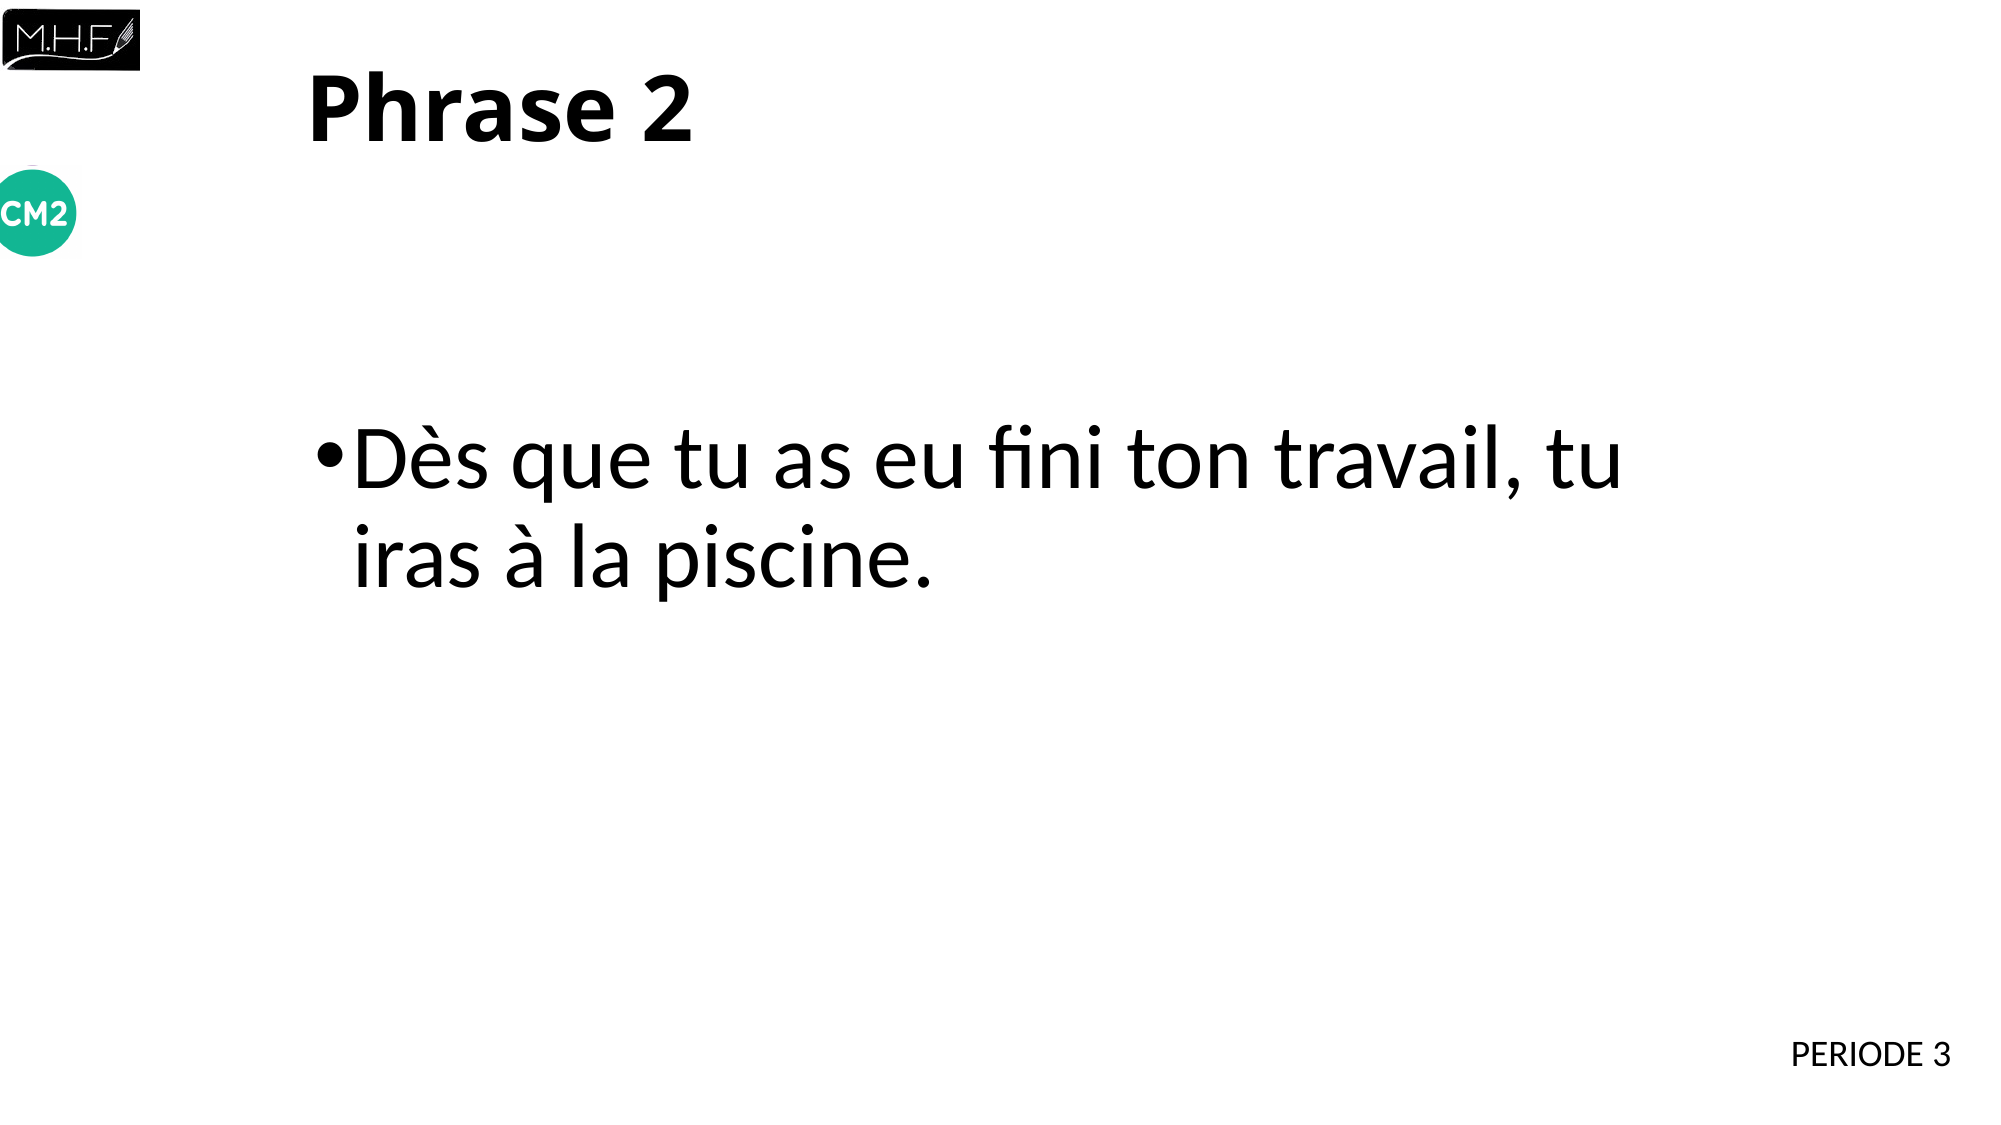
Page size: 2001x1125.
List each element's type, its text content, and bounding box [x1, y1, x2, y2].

text_box PERIODE 3 [1362, 1021, 1967, 1082]
title Phrase 2 [290, 3, 1837, 221]
picture [0, 7, 140, 74]
list Dès que tu as eu fini ton travail, tu iras à la piscine. [299, 401, 1710, 857]
picture [0, 165, 82, 259]
